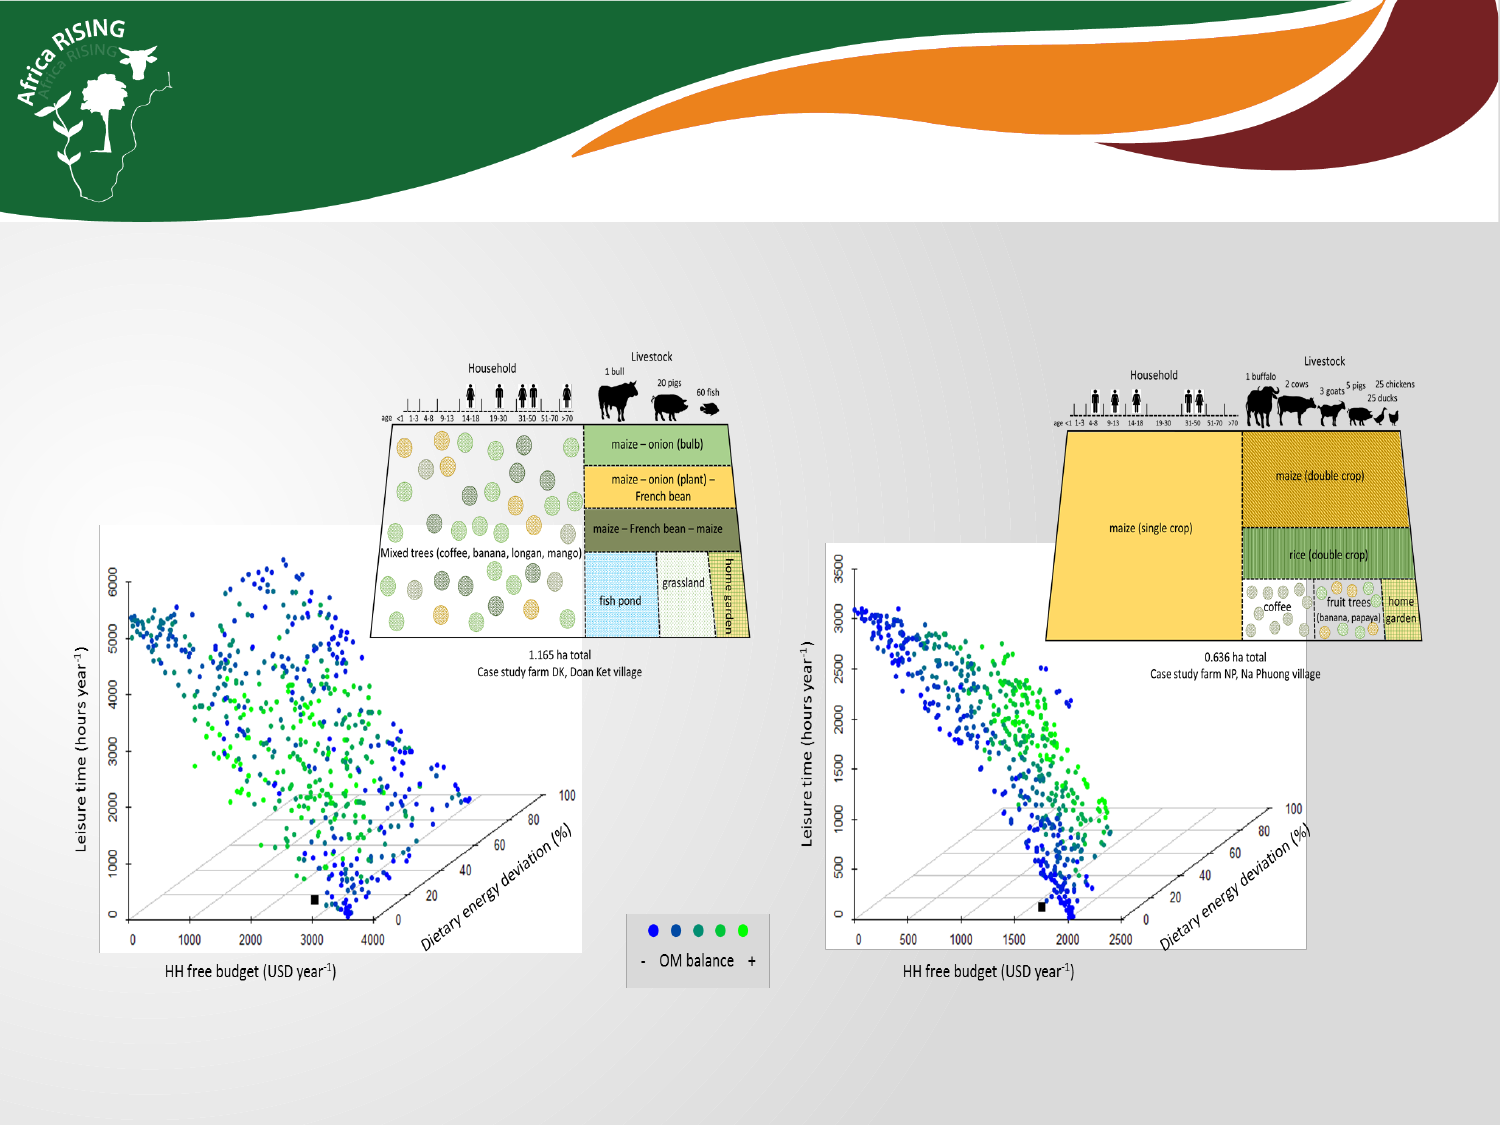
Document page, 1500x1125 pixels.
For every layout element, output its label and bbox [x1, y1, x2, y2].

picture [0, 0, 1499, 222]
picture [61, 343, 1426, 995]
